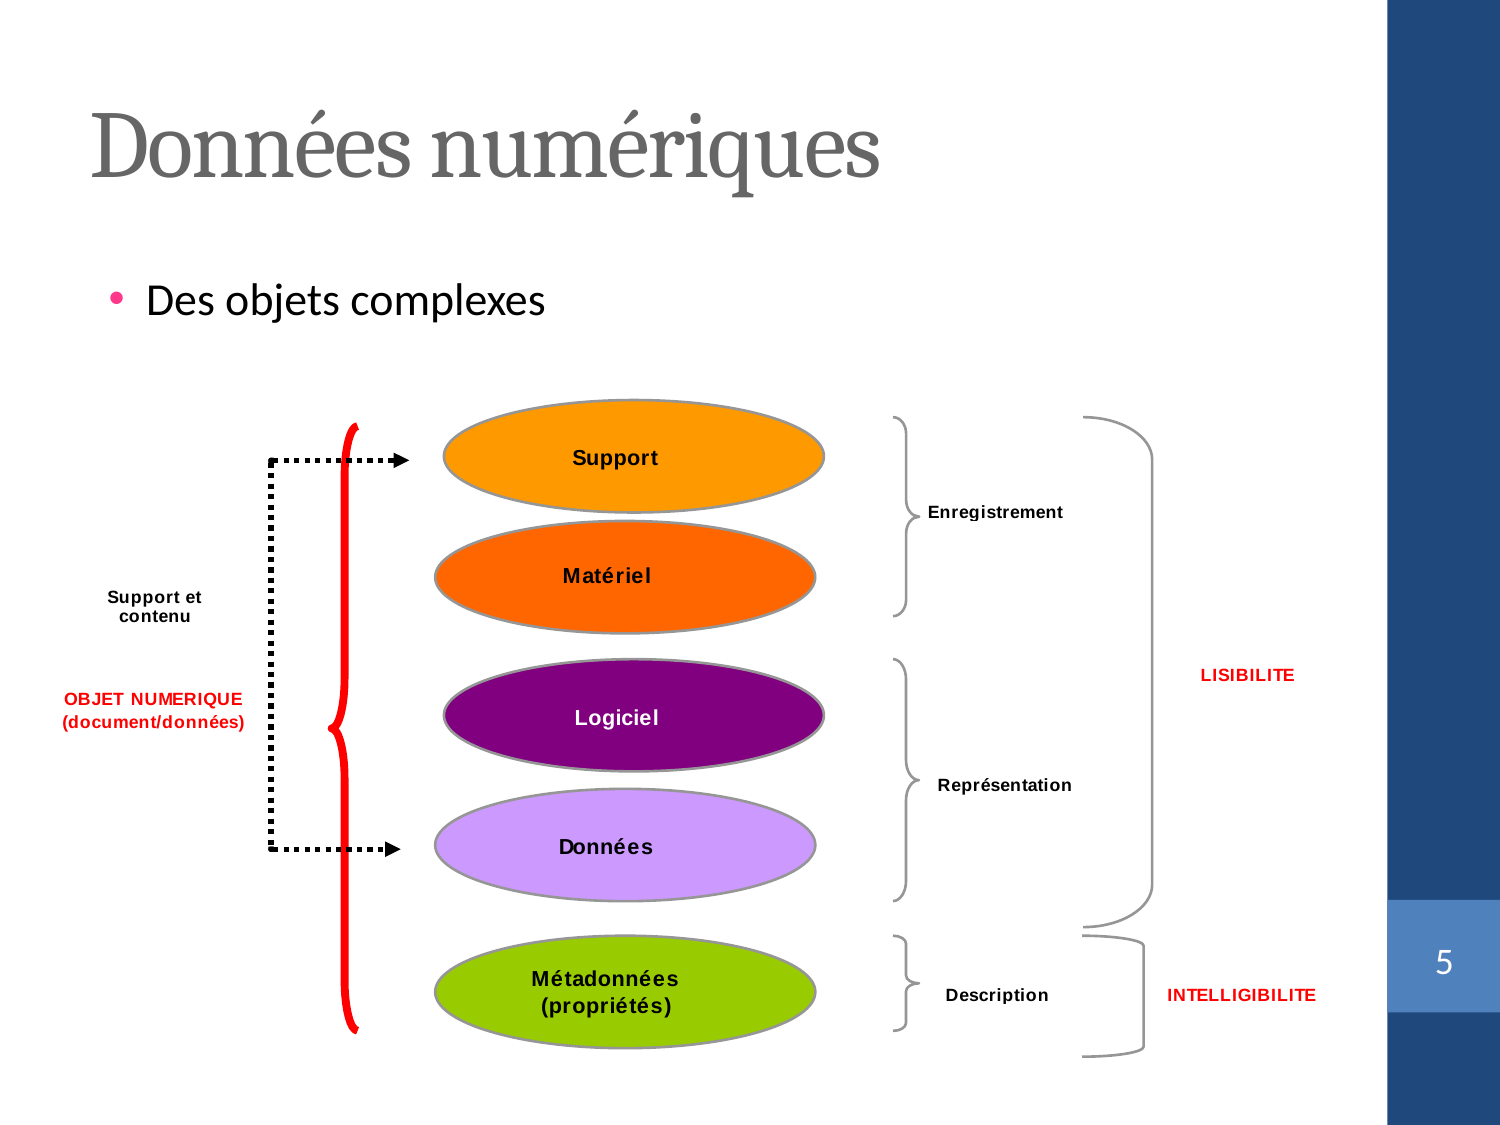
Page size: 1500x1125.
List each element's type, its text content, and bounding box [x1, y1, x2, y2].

text_box Données numériques [74, 45, 1325, 233]
text_box <numéro> [1399, 926, 1490, 992]
picture [40, 396, 1377, 1059]
text_box Des objets complexes [74, 262, 1325, 395]
